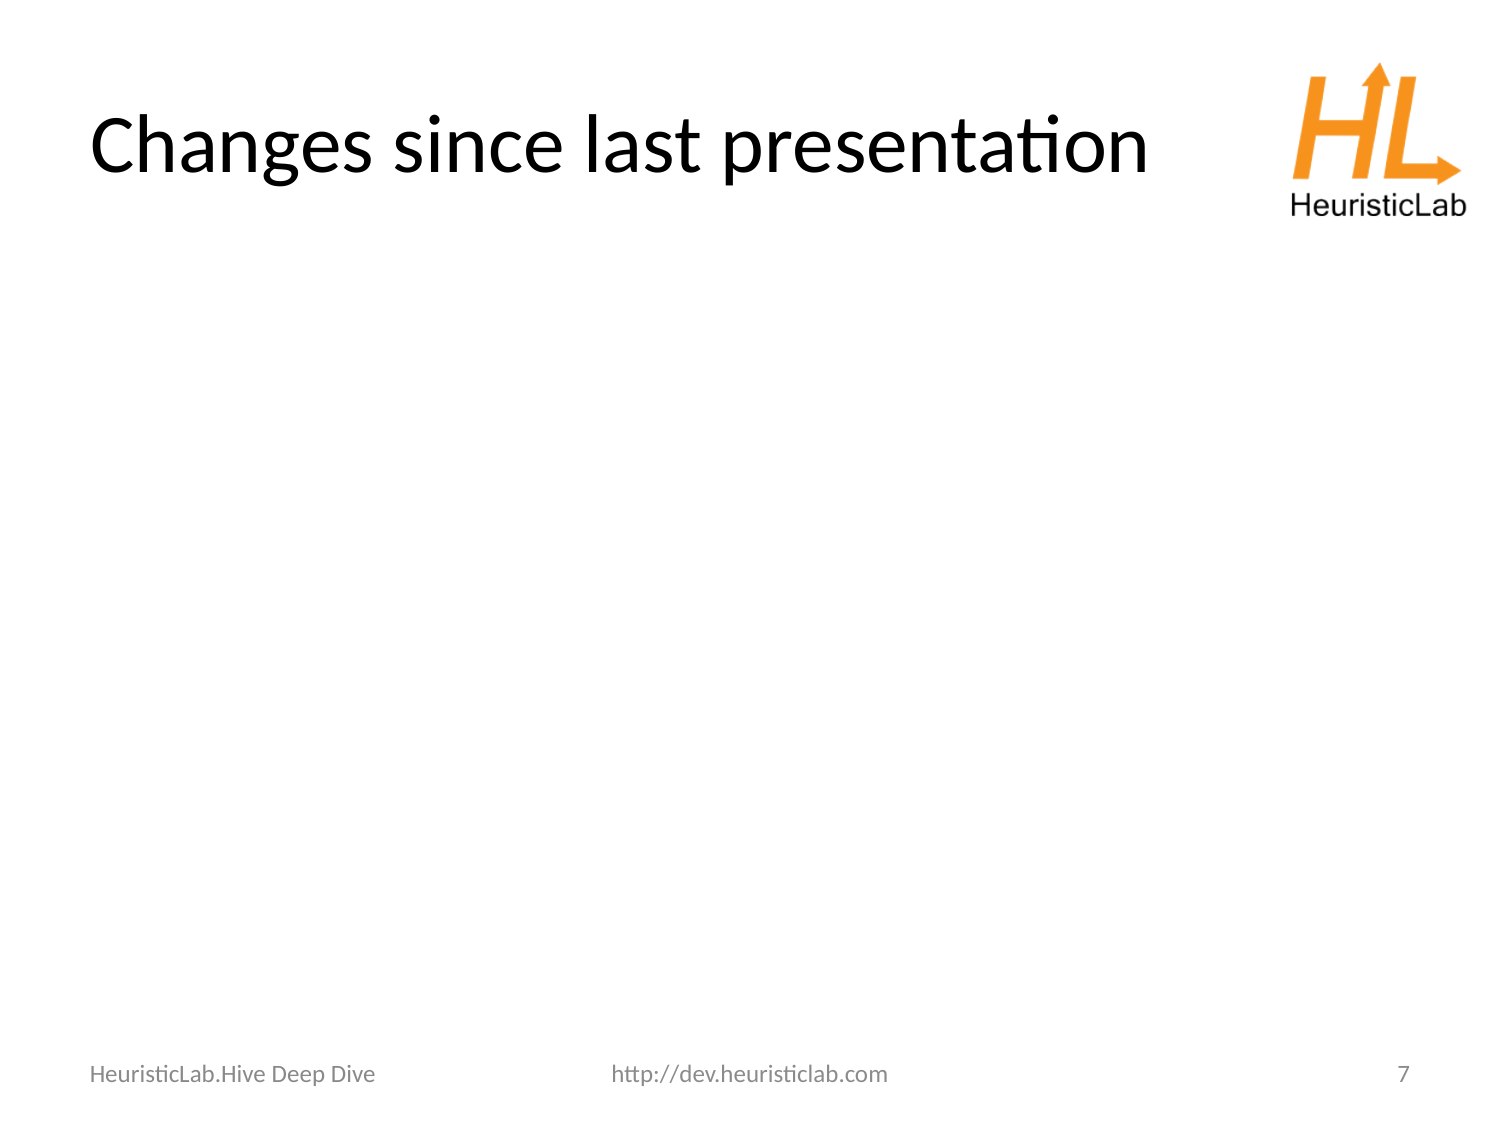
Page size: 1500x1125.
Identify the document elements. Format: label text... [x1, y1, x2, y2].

text_box HeuristicLab.Hive Deep Dive [75, 1042, 425, 1103]
title Changes since last presentation [74, 44, 1282, 233]
text_box http://dev.heuristiclab.com [512, 1042, 988, 1103]
picture [1281, 27, 1474, 244]
text_box 7 [1074, 1042, 1425, 1103]
